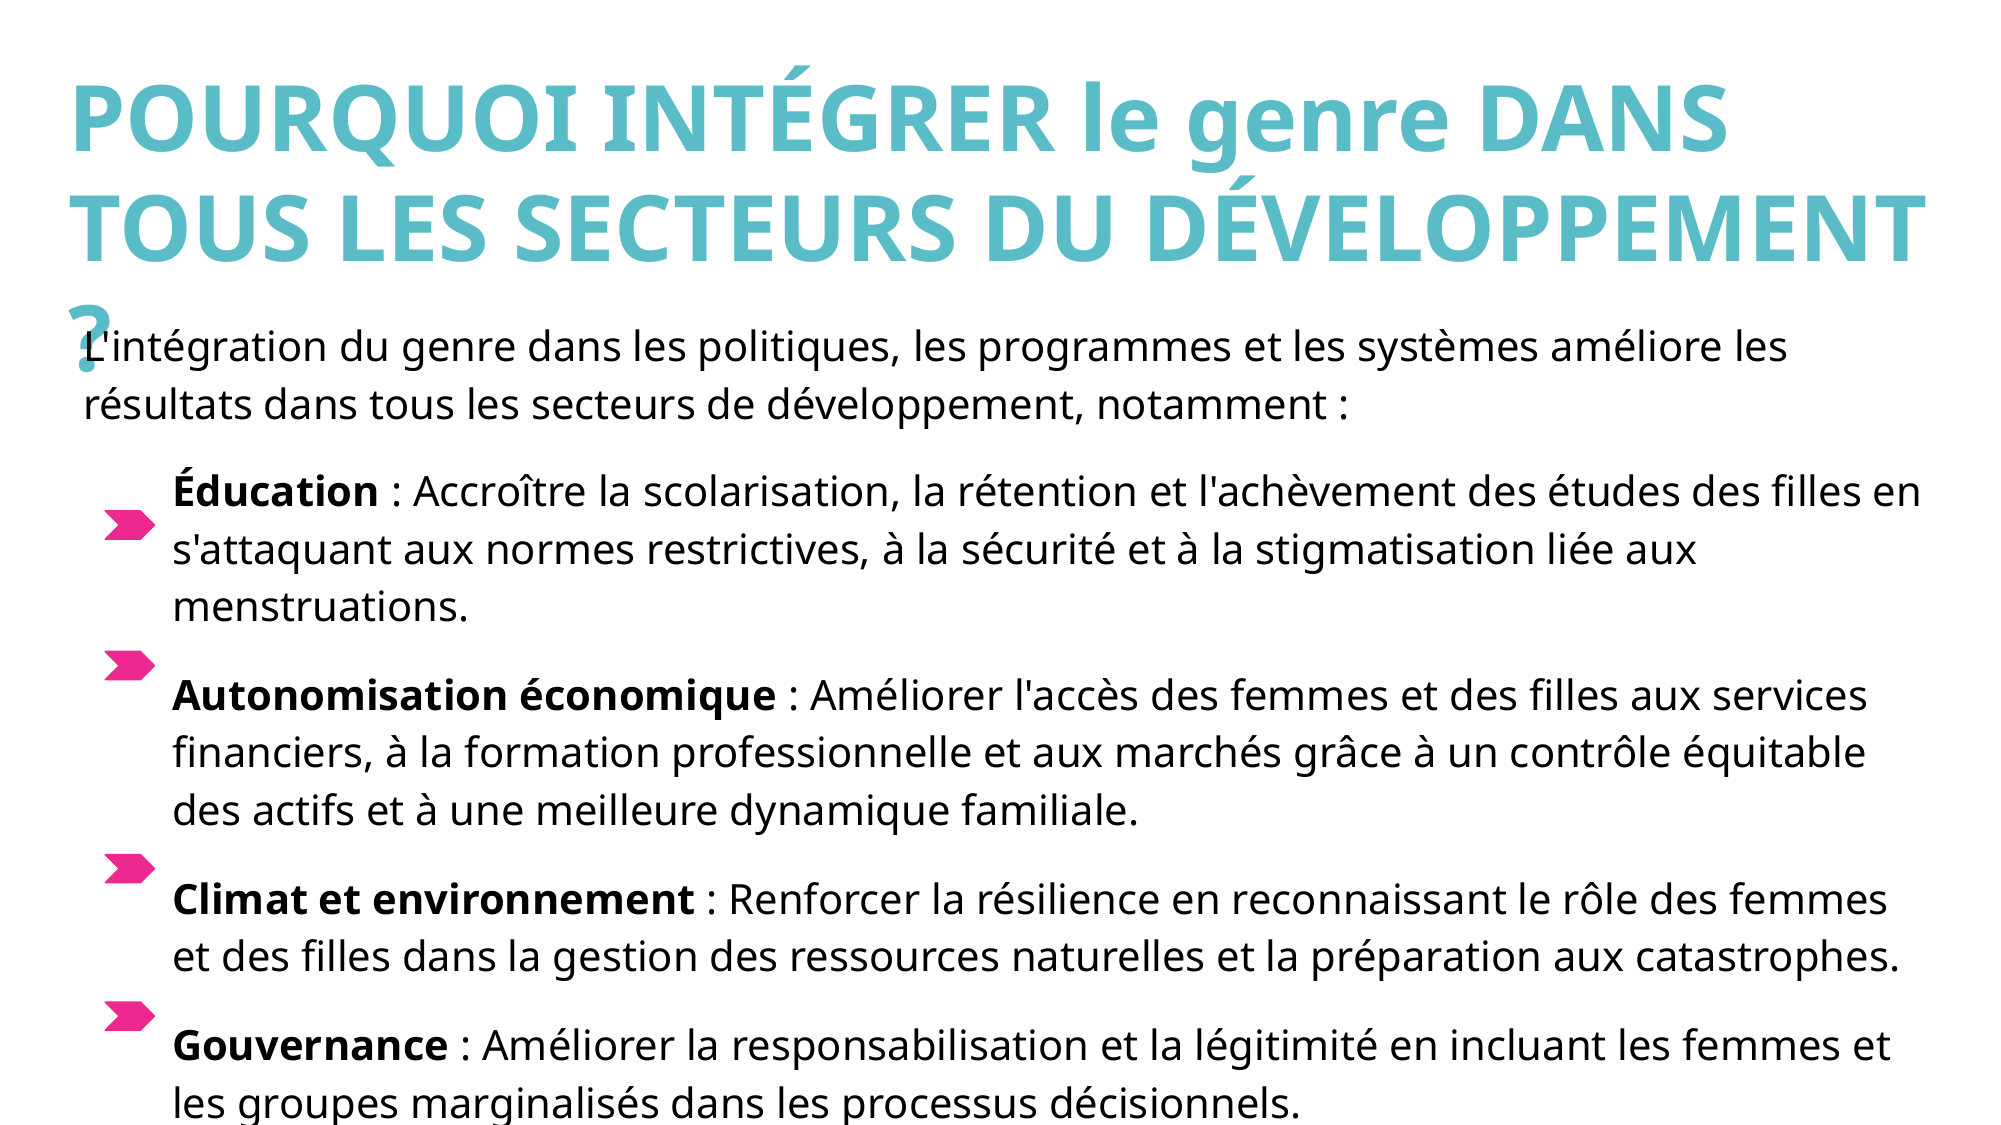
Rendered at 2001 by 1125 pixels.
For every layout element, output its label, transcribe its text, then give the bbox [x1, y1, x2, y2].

text_box L'intégration du genre dans les politiques, les programmes et les systèmes améliore les résultats dans tous les secteurs de développement, notamment : [68, 297, 1932, 470]
list Éducation : Accroître la scolarisation, la rétention et l'achèvement des études des filles en s'attaquant aux normes restrictives, à la sécurité et à la stigmatisation liée aux menstruations. Autonomisation économique : Améliorer l'accès des femmes et des filles aux services financiers, à la formation professionnelle et aux marchés grâce à un contrôle équitable des actifs et à une meilleure dynamique familiale. Climat et environnement : Renforcer la résilience en reconnaissant le rôle des femmes et des filles dans la gestion des ressources naturelles et la préparation aux catastrophes. Gouvernance : Améliorer la responsabilisation et la légitimité en incluant les femmes et les groupes marginalisés dans les processus décisionnels. [172, 470, 1932, 1039]
text_box [105, 651, 155, 680]
text_box [105, 1002, 155, 1031]
title POURQUOI INTÉGRER le genre DANS TOUS LES SECTEURS DU DÉVELOPPEMENT ? [68, 59, 1932, 186]
text_box [105, 510, 155, 540]
text_box [105, 854, 155, 883]
